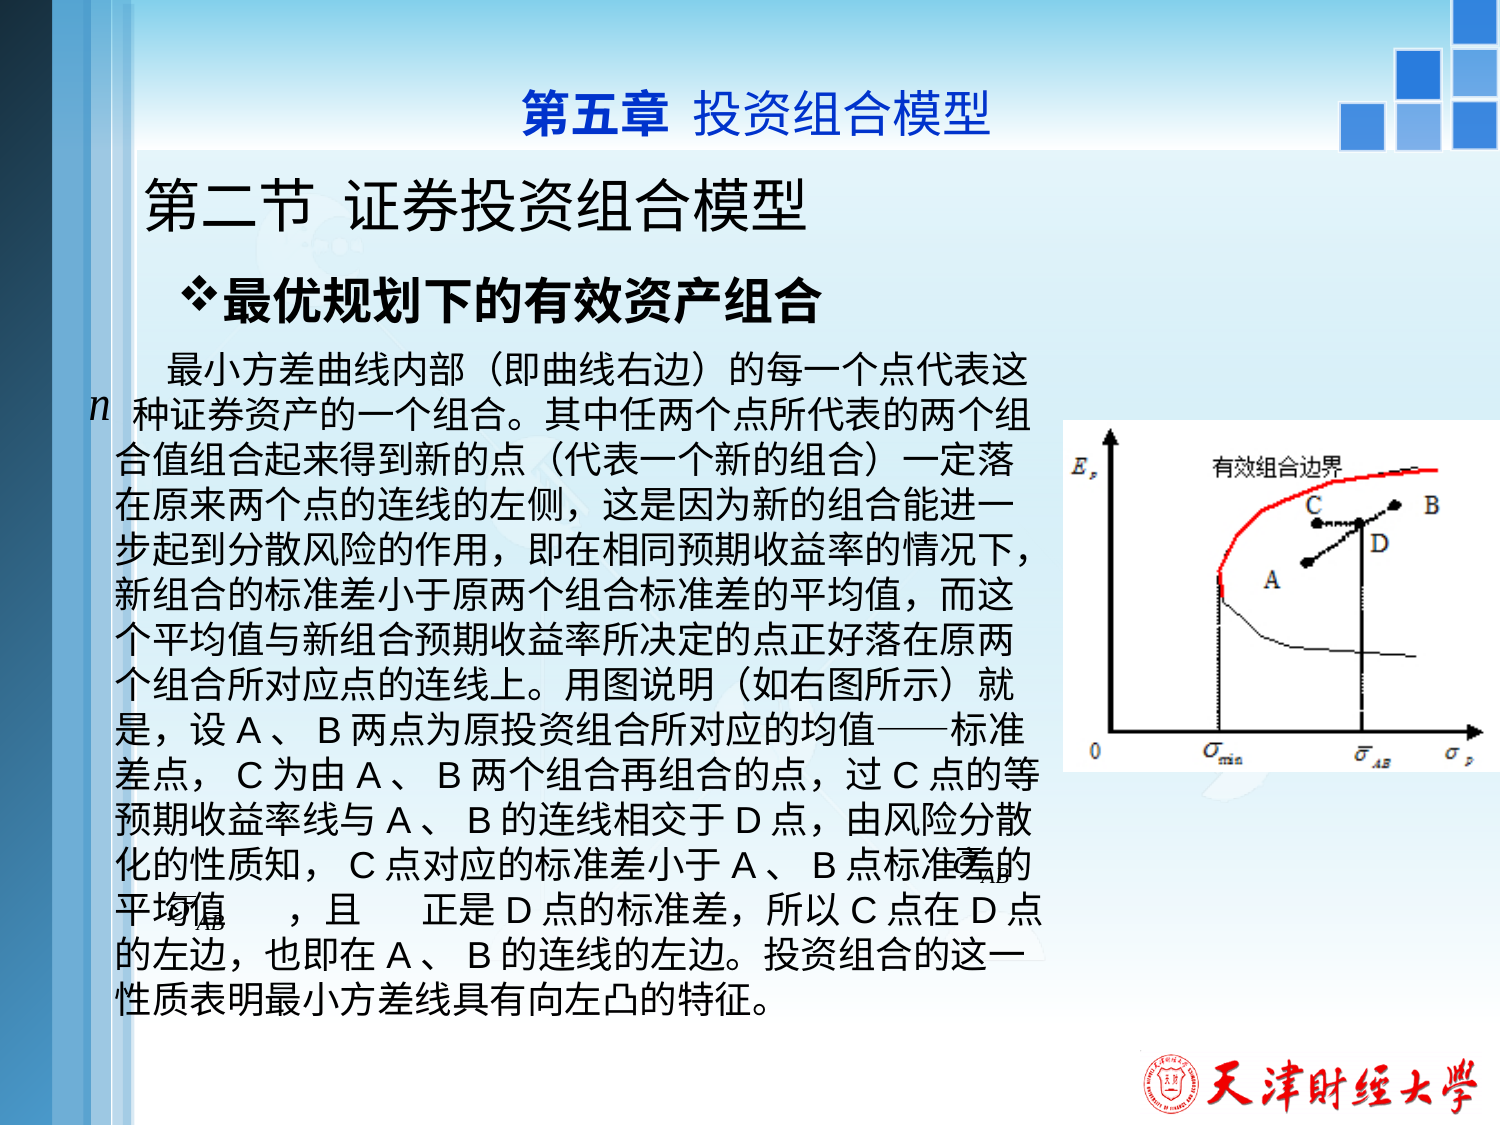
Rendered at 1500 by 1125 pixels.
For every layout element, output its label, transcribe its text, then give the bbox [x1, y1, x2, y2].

title 第二节 证券投资组合模型 [127, 154, 1115, 255]
text_box 最优规划下的有效资产组合 [162, 262, 1152, 338]
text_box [162, 881, 231, 938]
text_box 第五章 投资组合模型 [131, 74, 1382, 150]
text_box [81, 386, 119, 433]
text_box [122, 150, 132, 338]
picture [1131, 1049, 1500, 1119]
text_box 最小方差曲线内部（即曲线右边）的每一个点代表这 种证券资产的一个组合。其中任两个点所代表的两个组合值组合起来得到新的点（代表一个新的组合）一定落在原来两个点的连线的左侧，这是因为新的组合能进一步起到分散风险的作用，即在相同预期收益率的情况下，新组合的标准差小于原两个组合标准差的平均值，而这个平均值与新组合预期收益率所决定的点正好落在原两个组合所对应点的连线上。用图说明（如右图所示）就是，设A、B两点为原投资组合所对应的均值——标准差点，C为由A、B两个组合再组合的点，过C点的等预期收益率线与A、B的连线相交于D点，由风险分散化的性质知，C点对应的标准差小于A、B点标准差的平均值 ，且 正是D点的标准差，所以C点在D点的左边，也即在A、B的连线的左边。投资组合的这一性质表明最小方差线具有向左凸的特征。 [100, 338, 1064, 1028]
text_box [947, 833, 1016, 890]
picture [132, 150, 1500, 965]
